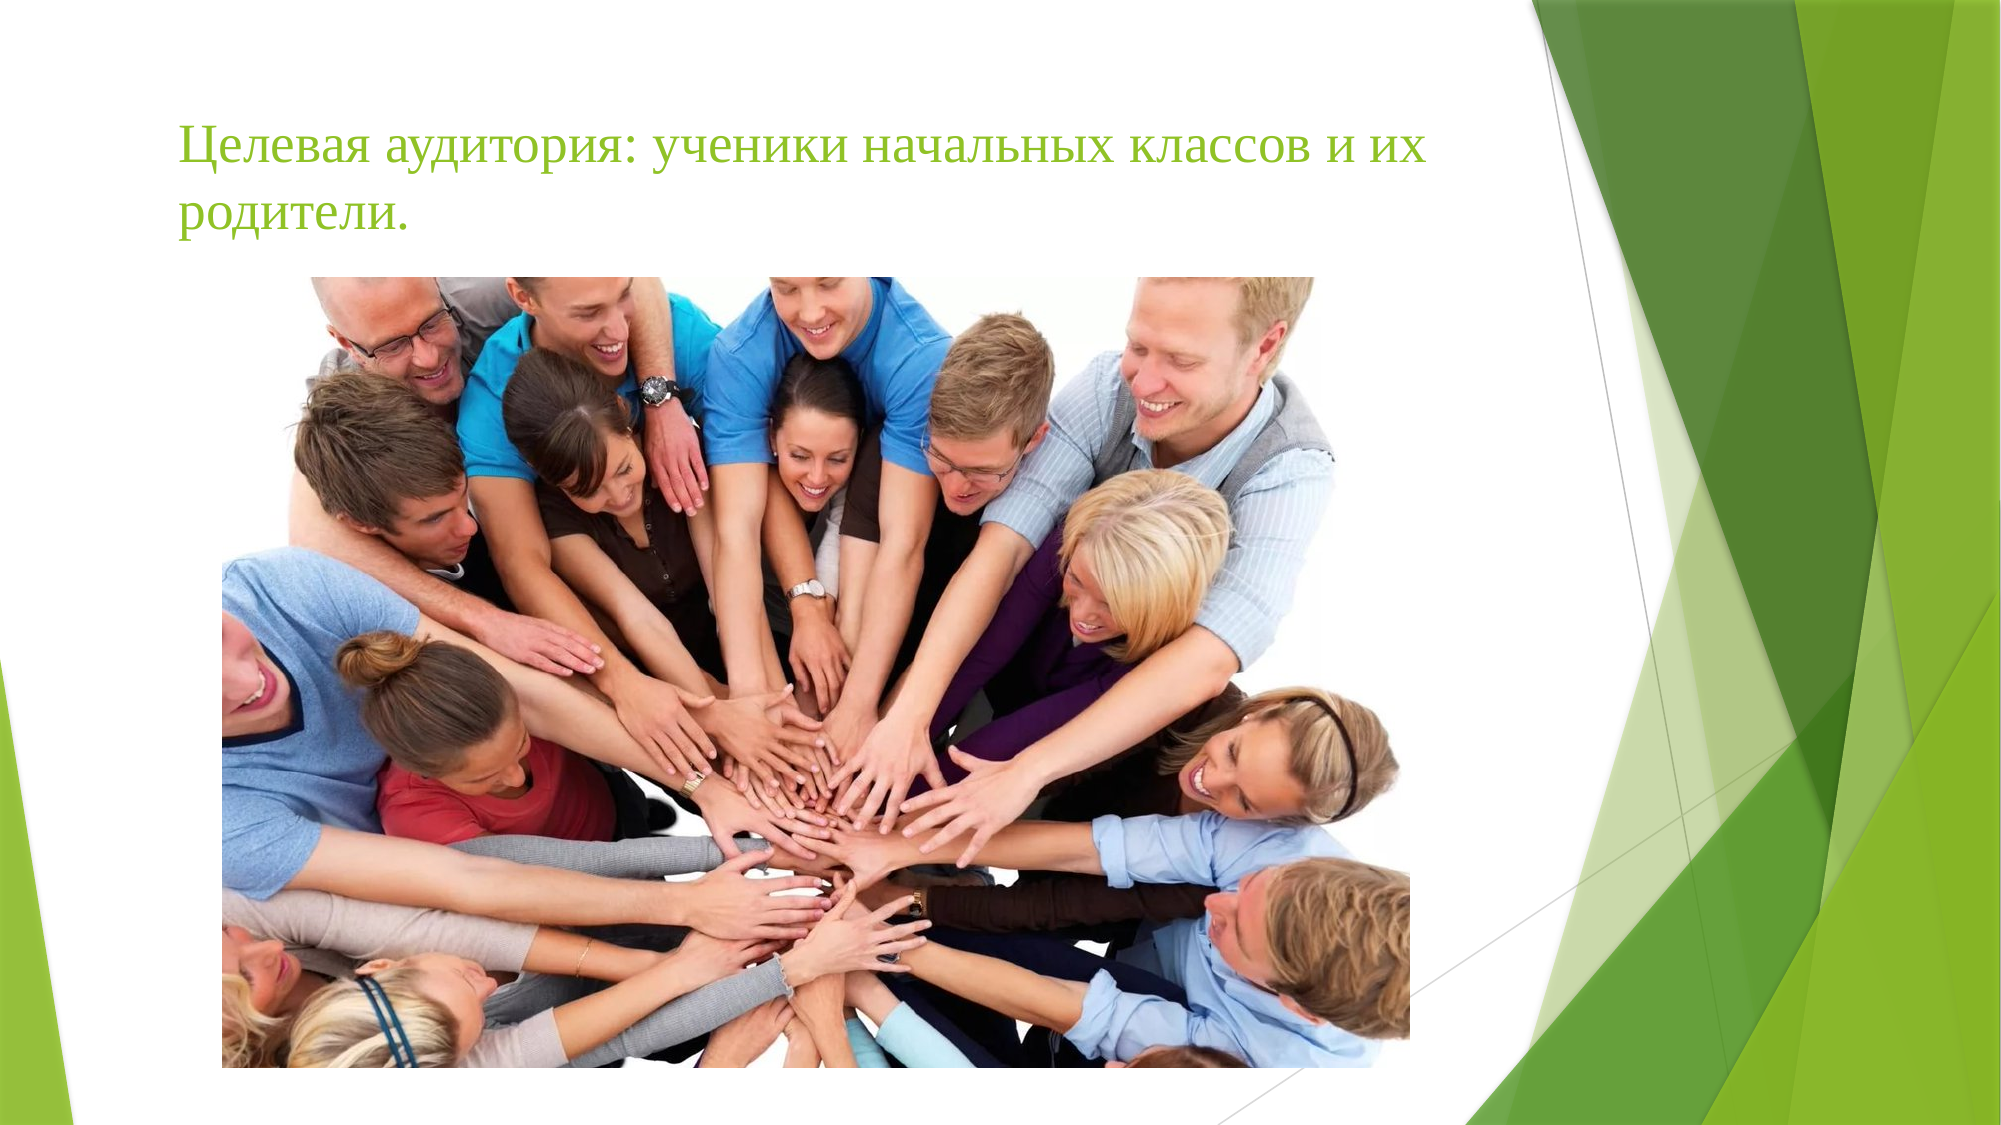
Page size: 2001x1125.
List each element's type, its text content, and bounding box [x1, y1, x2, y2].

picture [222, 276, 1411, 1069]
title Целевая аудитория: ученики начальных классов и их родители. [163, 99, 1522, 317]
